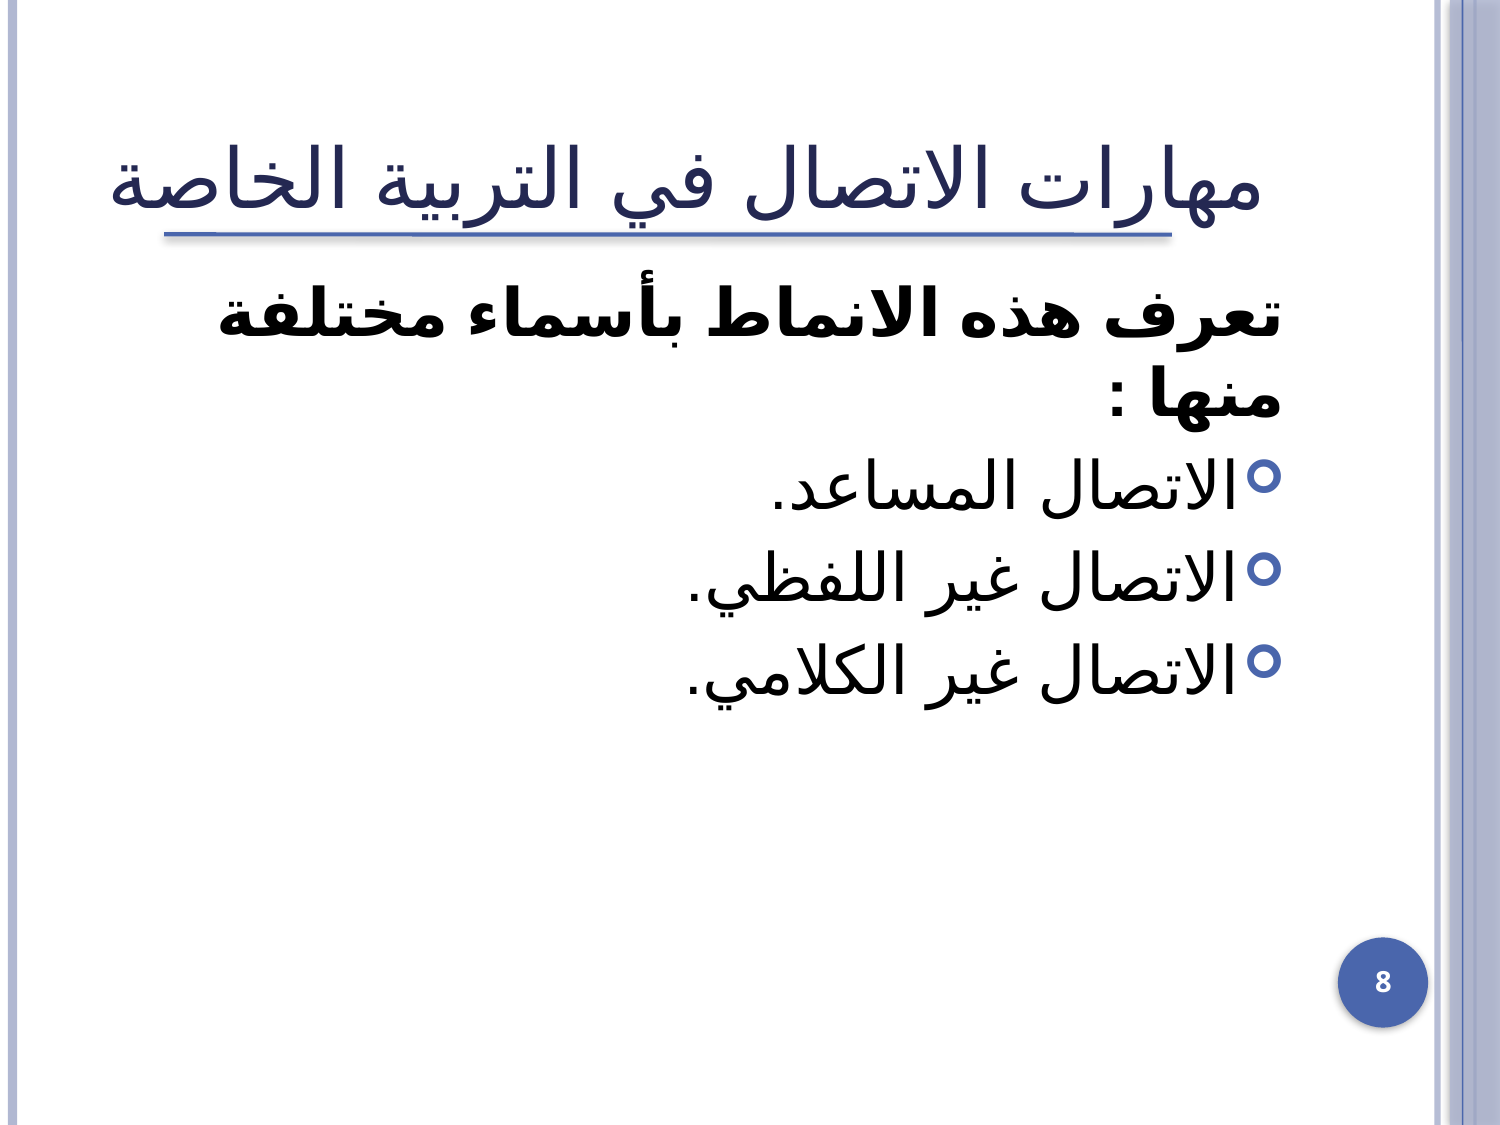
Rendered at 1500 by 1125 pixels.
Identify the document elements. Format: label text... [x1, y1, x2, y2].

slide_number 8 [1333, 940, 1434, 1026]
list تعرف هذه الانماط بأسماء مختلفة منها : الاتصال المساعد. الاتصال غير اللفظي. الاتصال غير الكلامي. [74, 262, 1301, 1063]
title مهارات الاتصال في التربية الخاصة [75, 45, 1300, 233]
